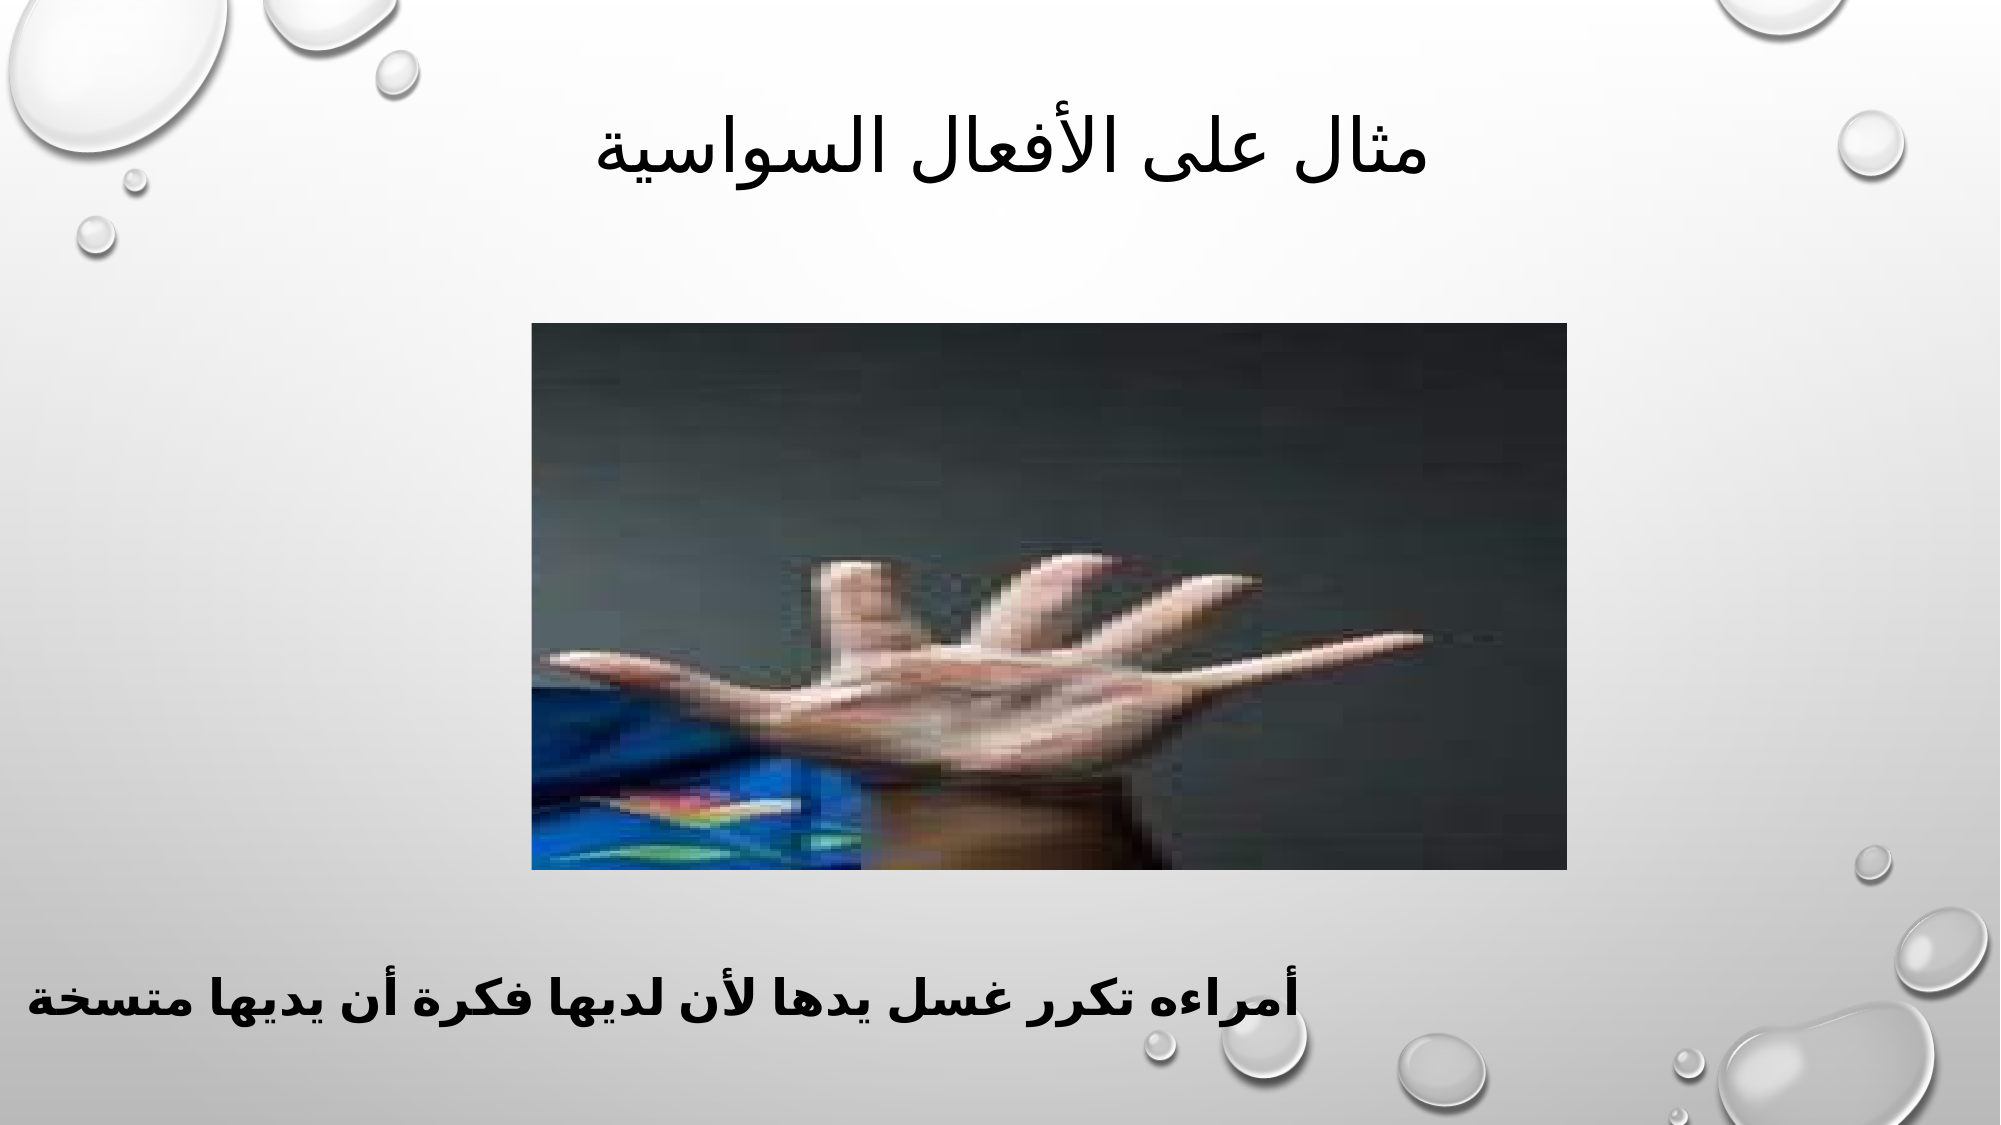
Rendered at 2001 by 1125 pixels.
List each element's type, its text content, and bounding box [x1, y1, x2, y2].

picture [0, 0, 2000, 1125]
title مثال على الأفعال السواسية [162, 17, 1864, 279]
text_box أمراءه تكرر غسل يدها لأن لديها فكرة أن يديها متسخة [12, 958, 1317, 1033]
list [531, 323, 1568, 914]
